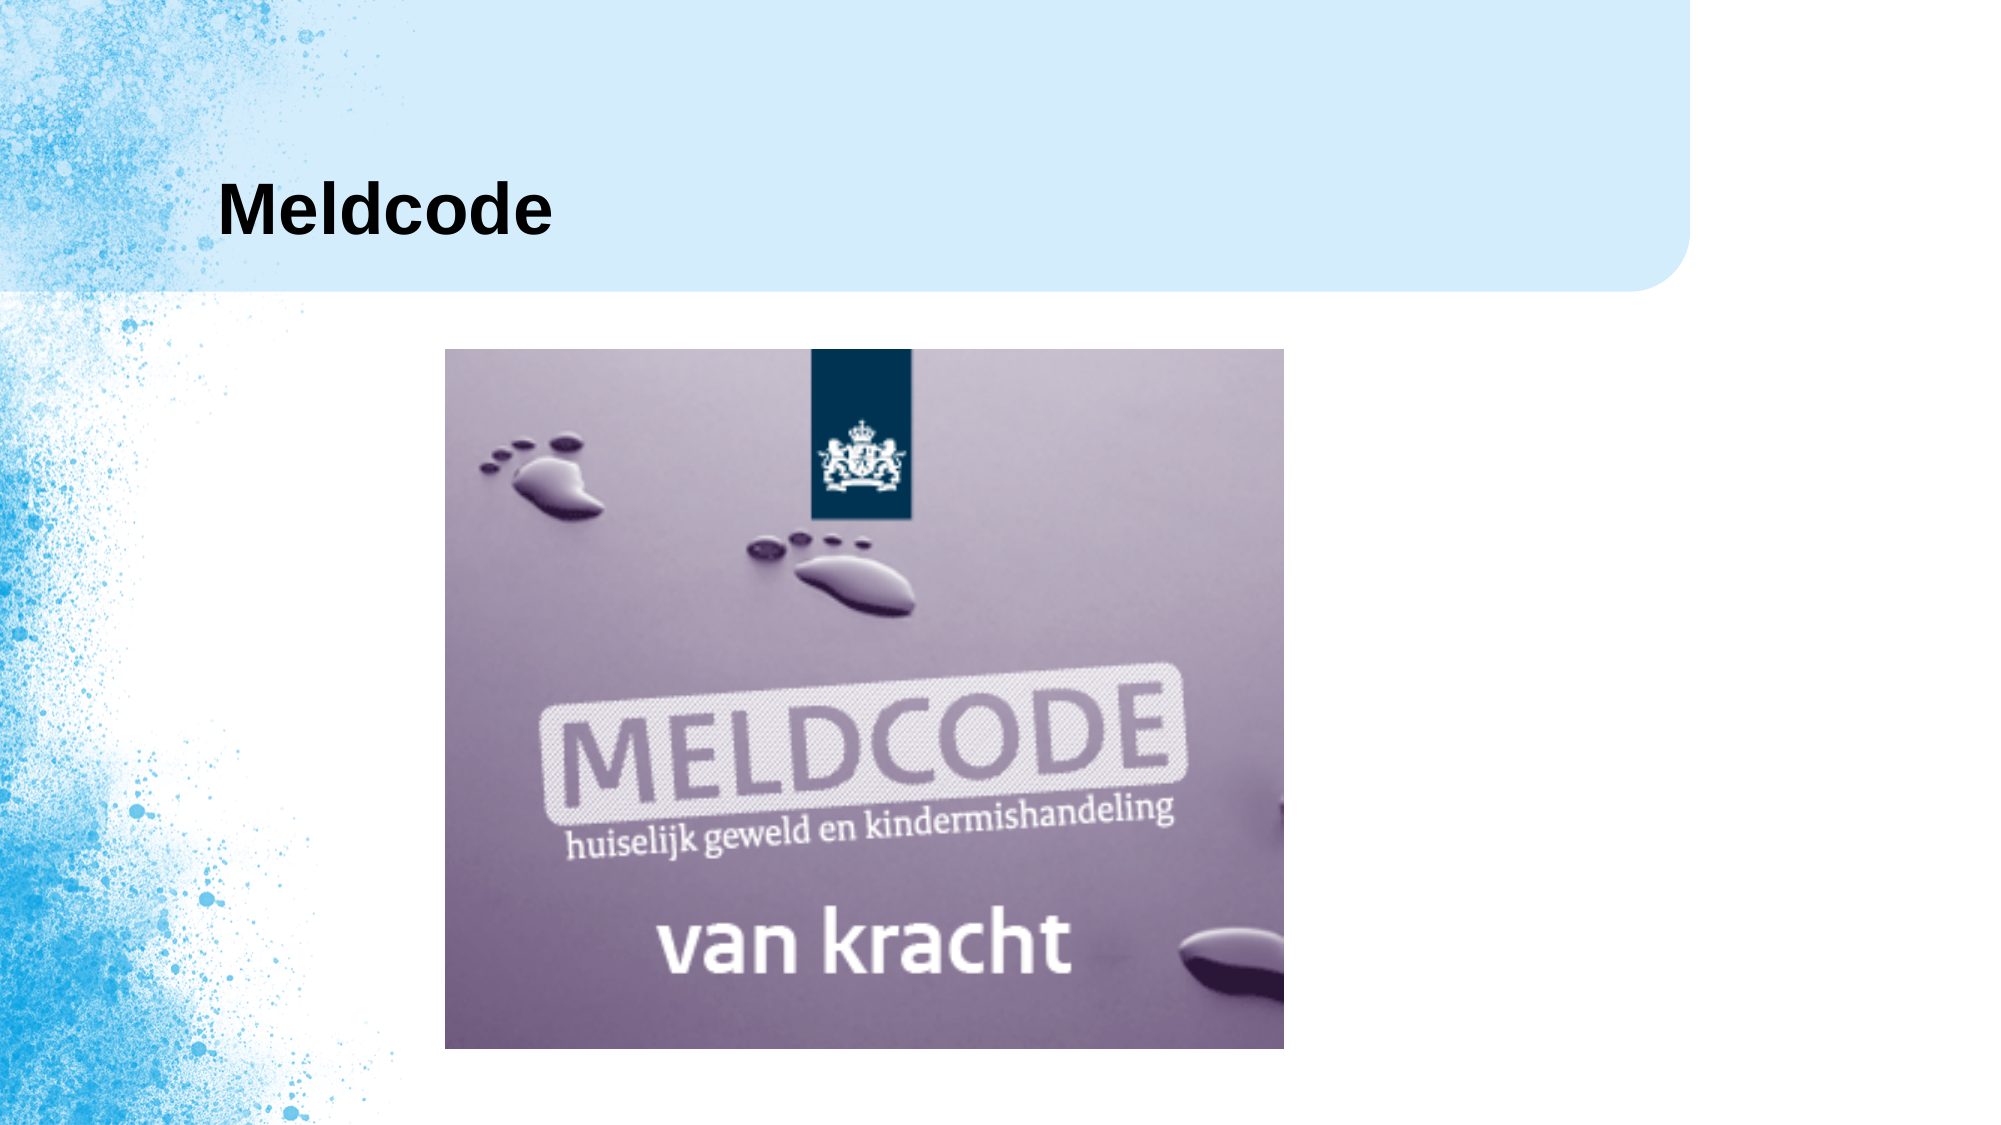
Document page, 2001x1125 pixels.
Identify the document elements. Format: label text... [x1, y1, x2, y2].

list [444, 349, 1284, 1050]
picture [0, 0, 415, 1125]
title Meldcode [217, 61, 1556, 250]
